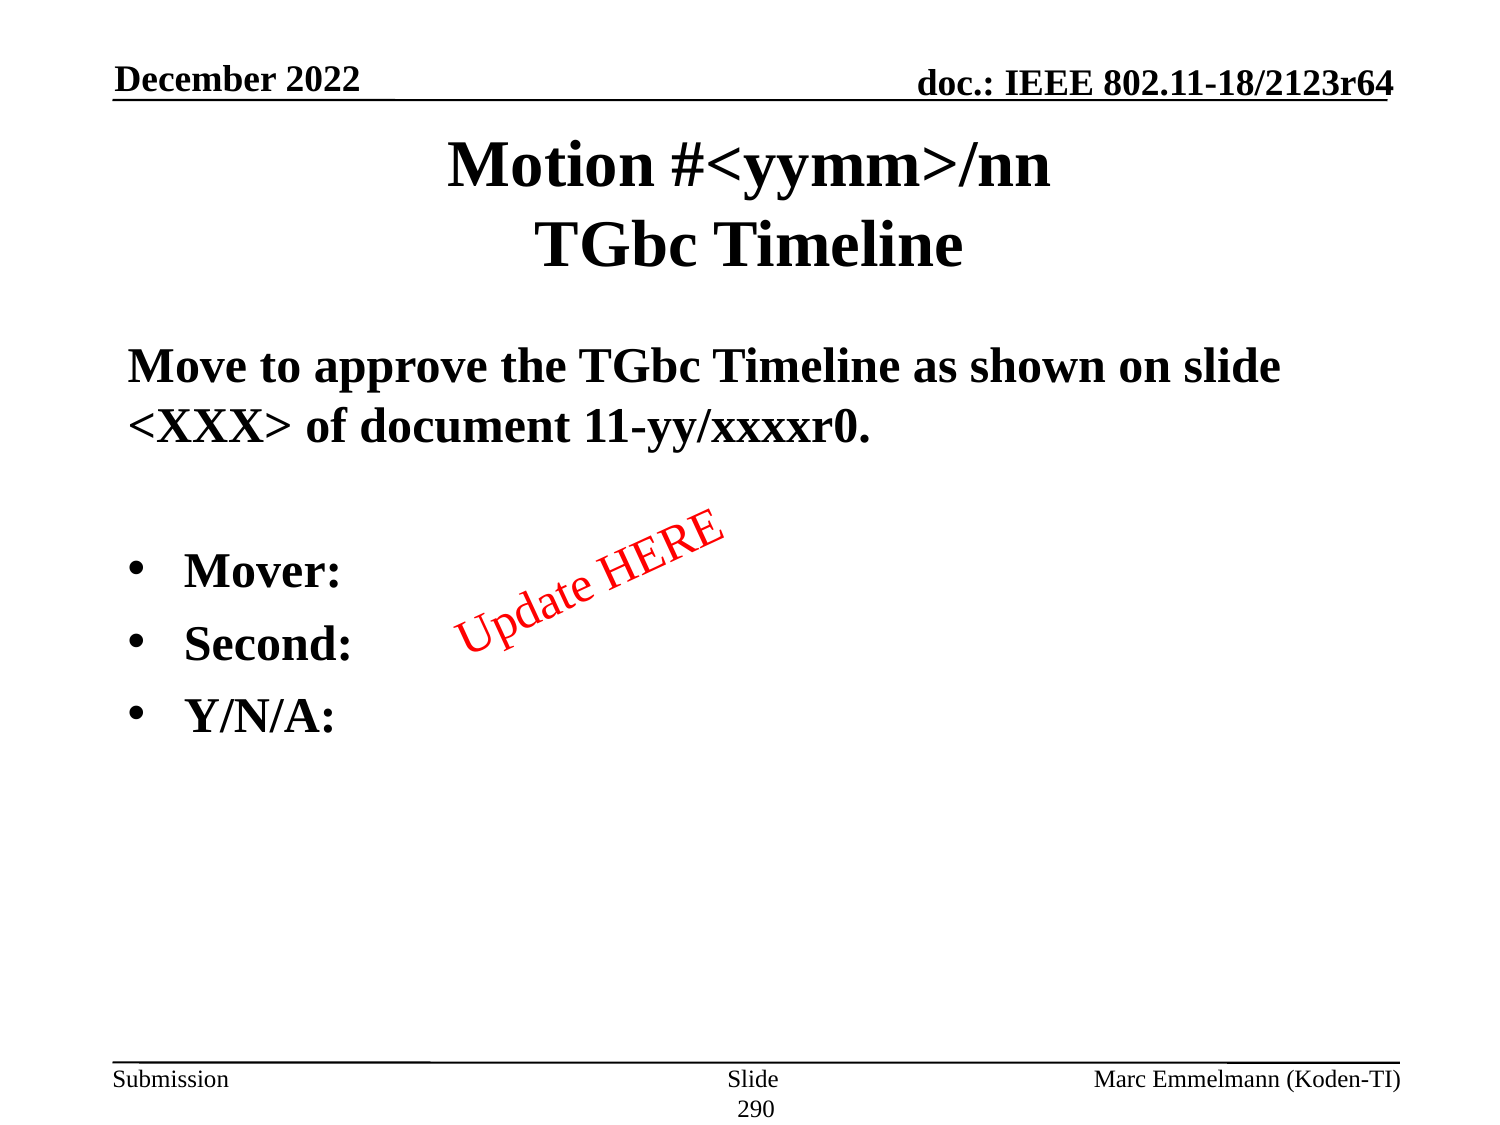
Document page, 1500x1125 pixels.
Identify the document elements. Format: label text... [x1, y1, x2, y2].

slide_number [114, 54, 423, 100]
title Motion #<yymm>/nn TGbc Timeline [112, 112, 1388, 288]
slide_number Slide 290 [712, 1061, 800, 1123]
text_box Update HERE [428, 477, 748, 680]
footer Marc Emmelmann (Koden-TI) [878, 1061, 1402, 1093]
list Move to approve the TGbc Timeline as shown on slide <XXX> of document 11-yy/xxxxr0. Mover: Second: Y/N/A: [112, 324, 1388, 1000]
